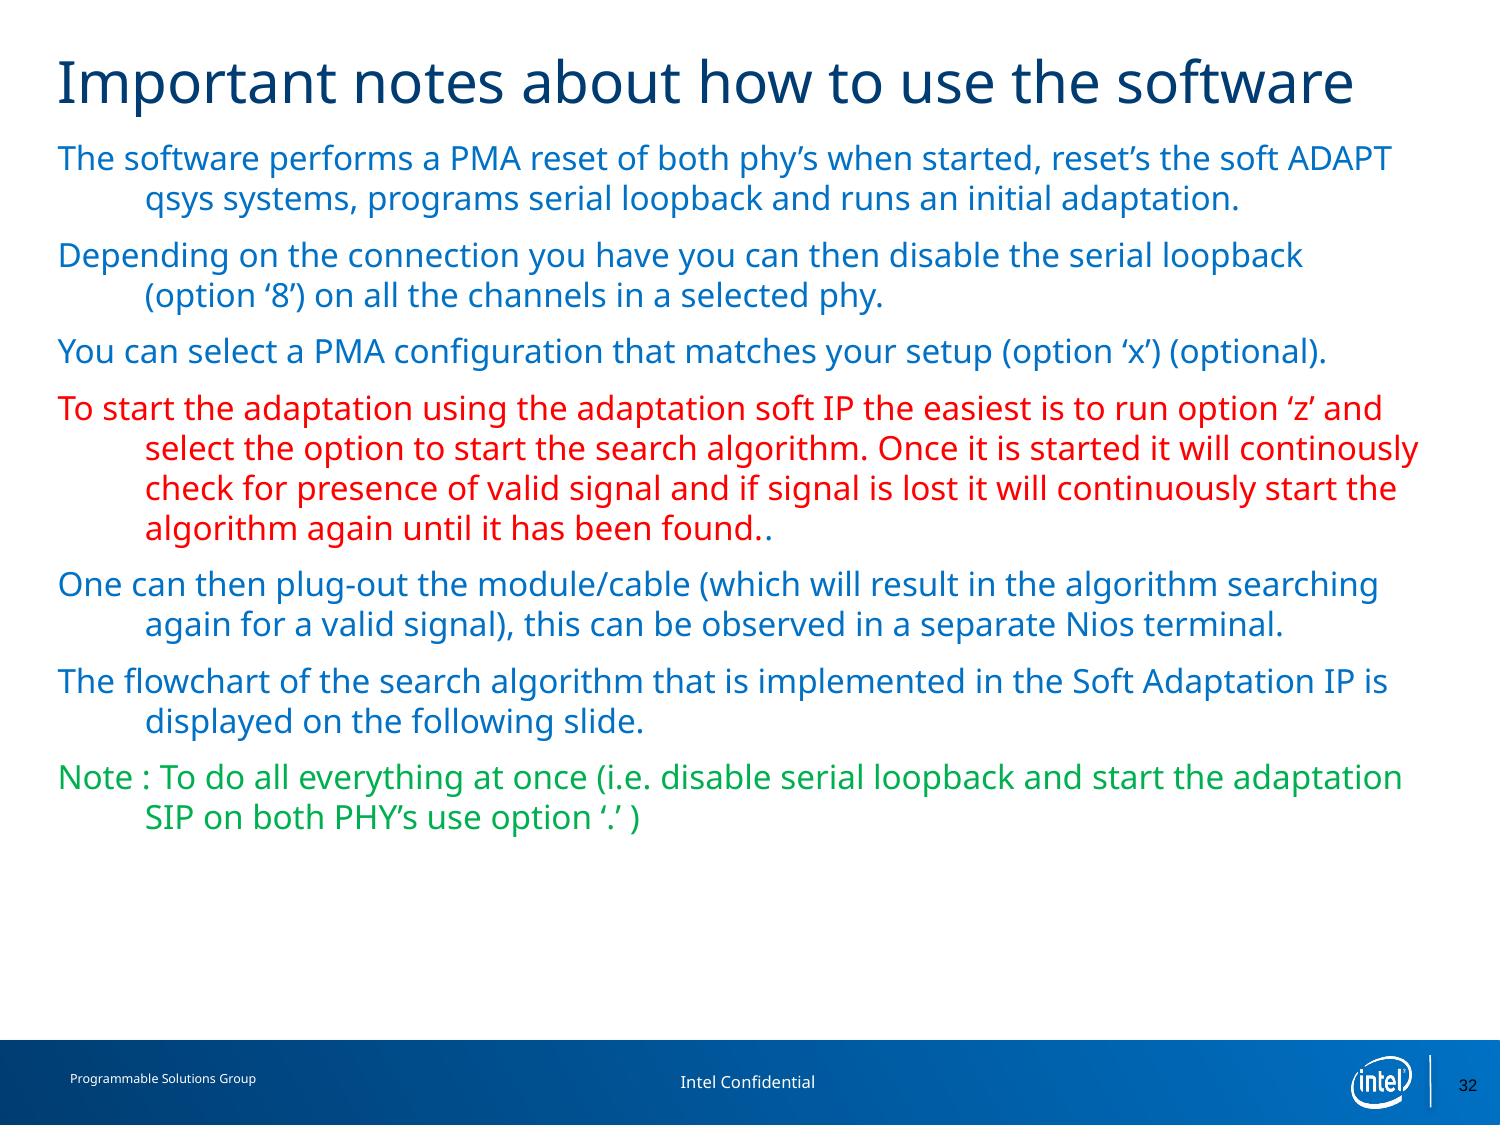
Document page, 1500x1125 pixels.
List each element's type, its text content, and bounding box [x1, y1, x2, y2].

slide_number 32 [1127, 1055, 1478, 1116]
list The software performs a PMA reset of both phy’s when started, reset’s the soft ADAPT qsys systems, programs serial loopback and runs an initial adaptation. Depending on the connection you have you can then disable the serial loopback (option ‘8’) on all the channels in a selected phy. You can select a PMA configuration that matches your setup (option ‘x’) (optional). To start the adaptation using the adaptation soft IP the easiest is to run option ‘z’ and select the option to start the search algorithm. Once it is started it will continously check for presence of valid signal and if signal is lost it will continuously start the algorithm again until it has been found.. One can then plug-out the module/cable (which will result in the algorithm searching again for a valid signal), this can be observed in a separate Nios terminal. The flowchart of the search algorithm that is implemented in the Soft Adaptation IP is displayed on the following slide. Note : To do all everything at once (i.e. disable serial loopback and start the adaptation SIP on both PHY’s use option ‘.’ ) [57, 137, 1425, 963]
title Important notes about how to use the software [57, 44, 1425, 137]
